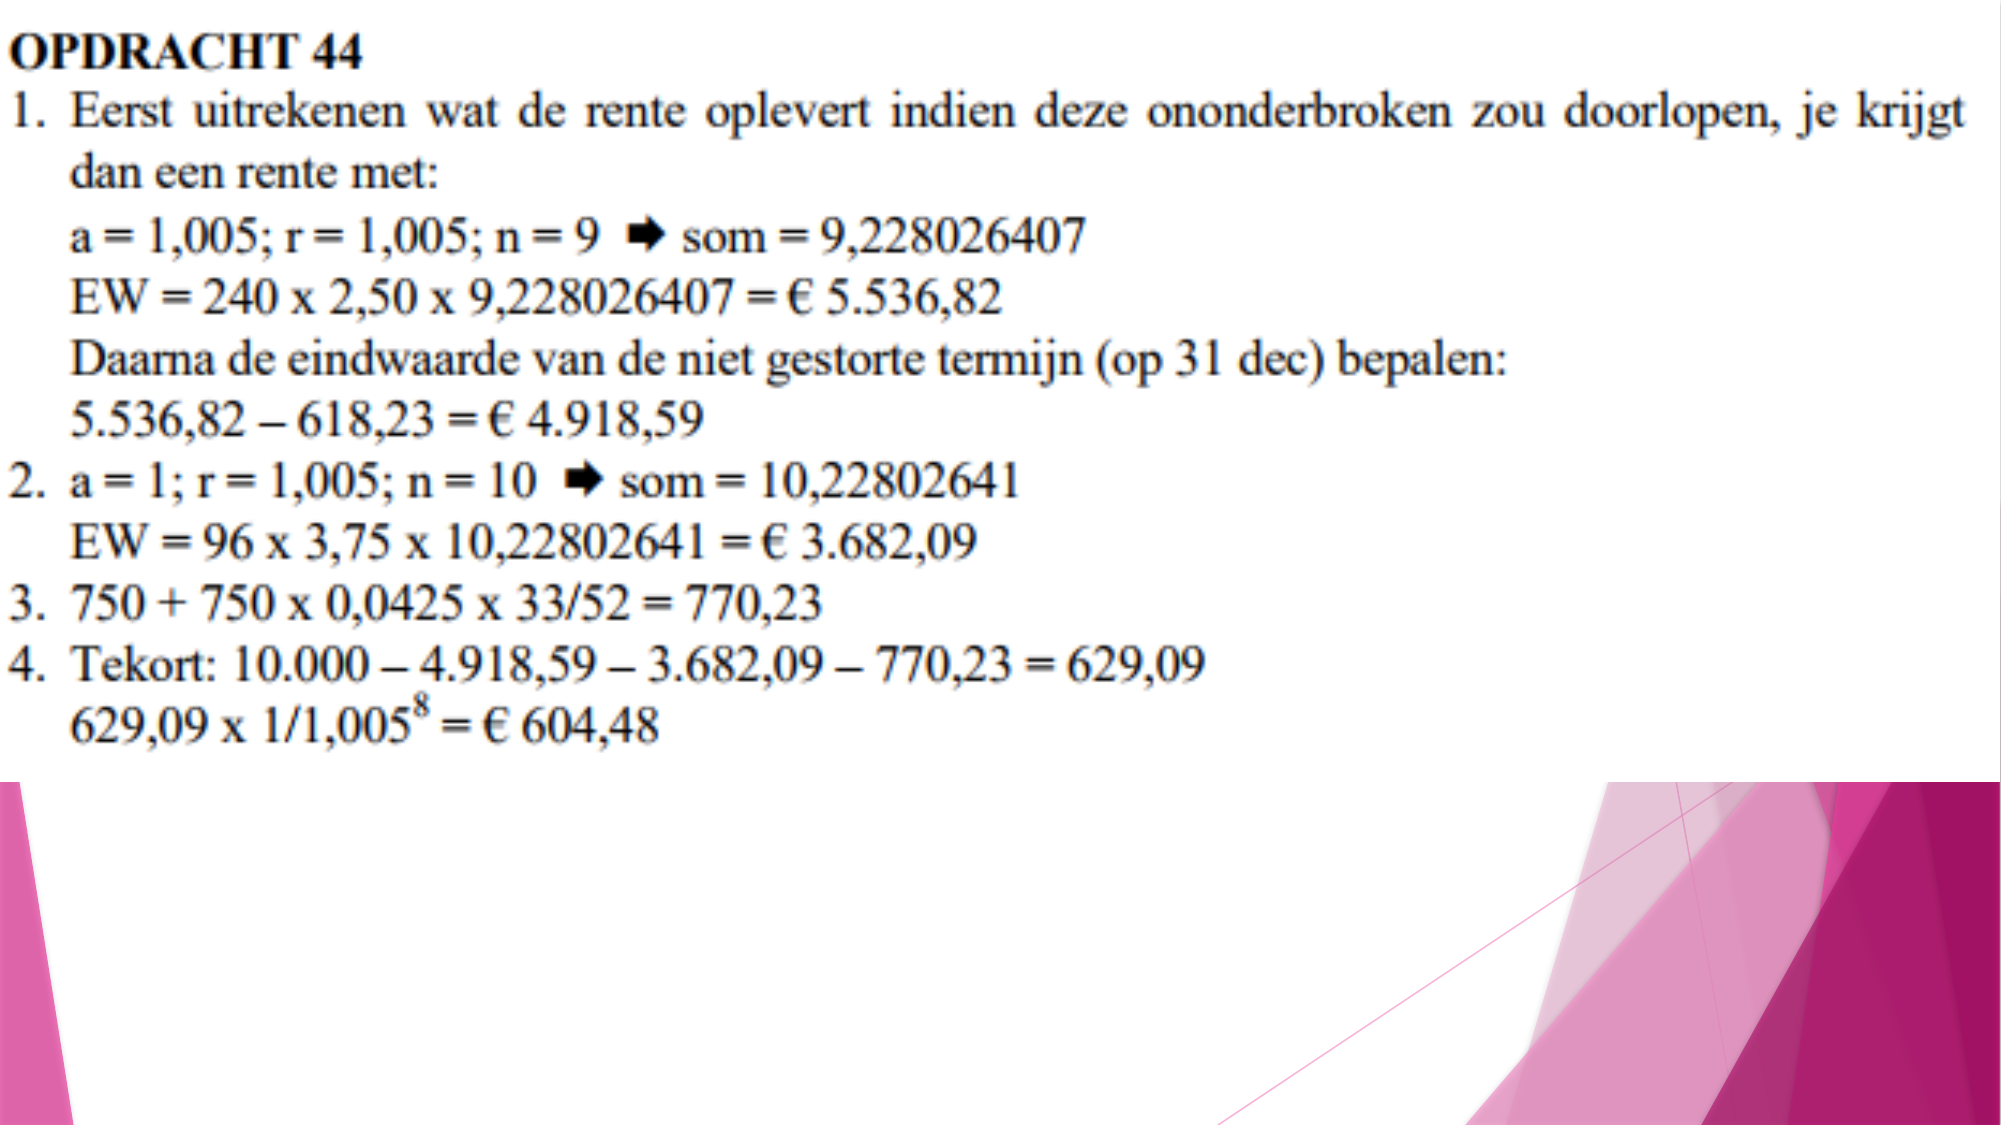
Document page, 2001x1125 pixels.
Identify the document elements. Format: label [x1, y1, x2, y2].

picture [0, 0, 2000, 782]
